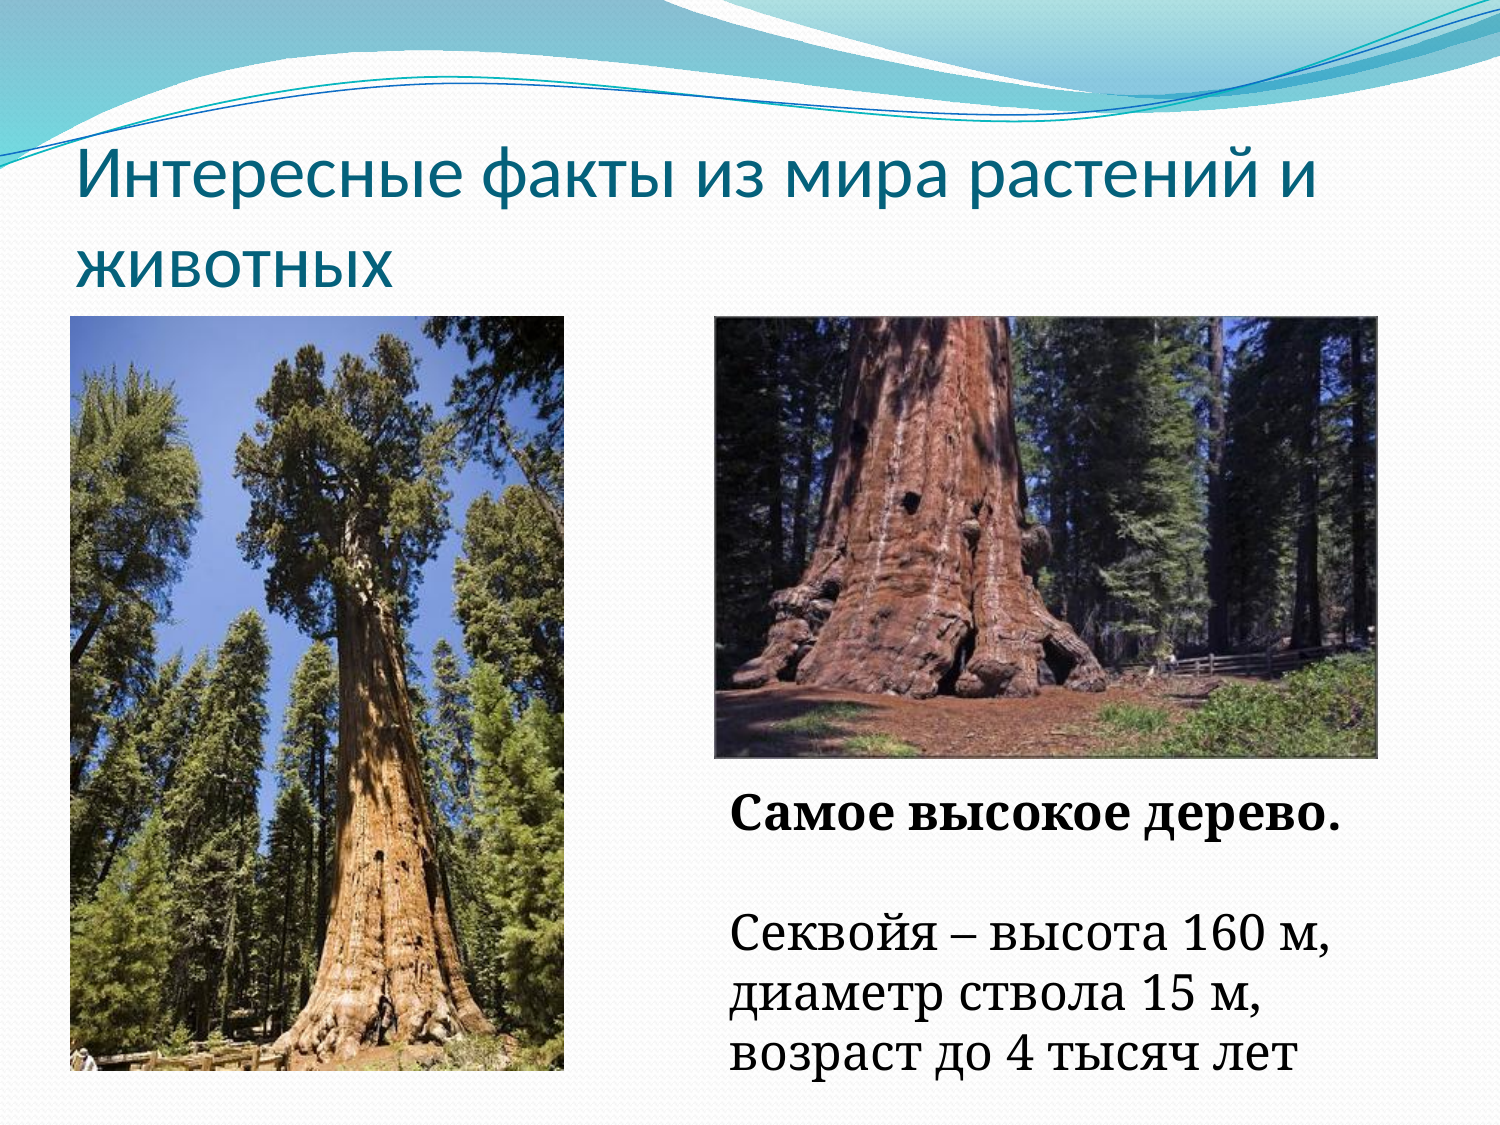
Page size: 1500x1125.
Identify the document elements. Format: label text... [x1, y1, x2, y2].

title Интересные факты из мира растений и животных [75, 115, 1425, 303]
text_box Самое высокое дерево. Секвойя – высота 160 м, диаметр ствола 15 м, возраст до 4 тысяч лет [714, 773, 1383, 1089]
picture [714, 316, 1378, 759]
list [70, 316, 564, 1071]
